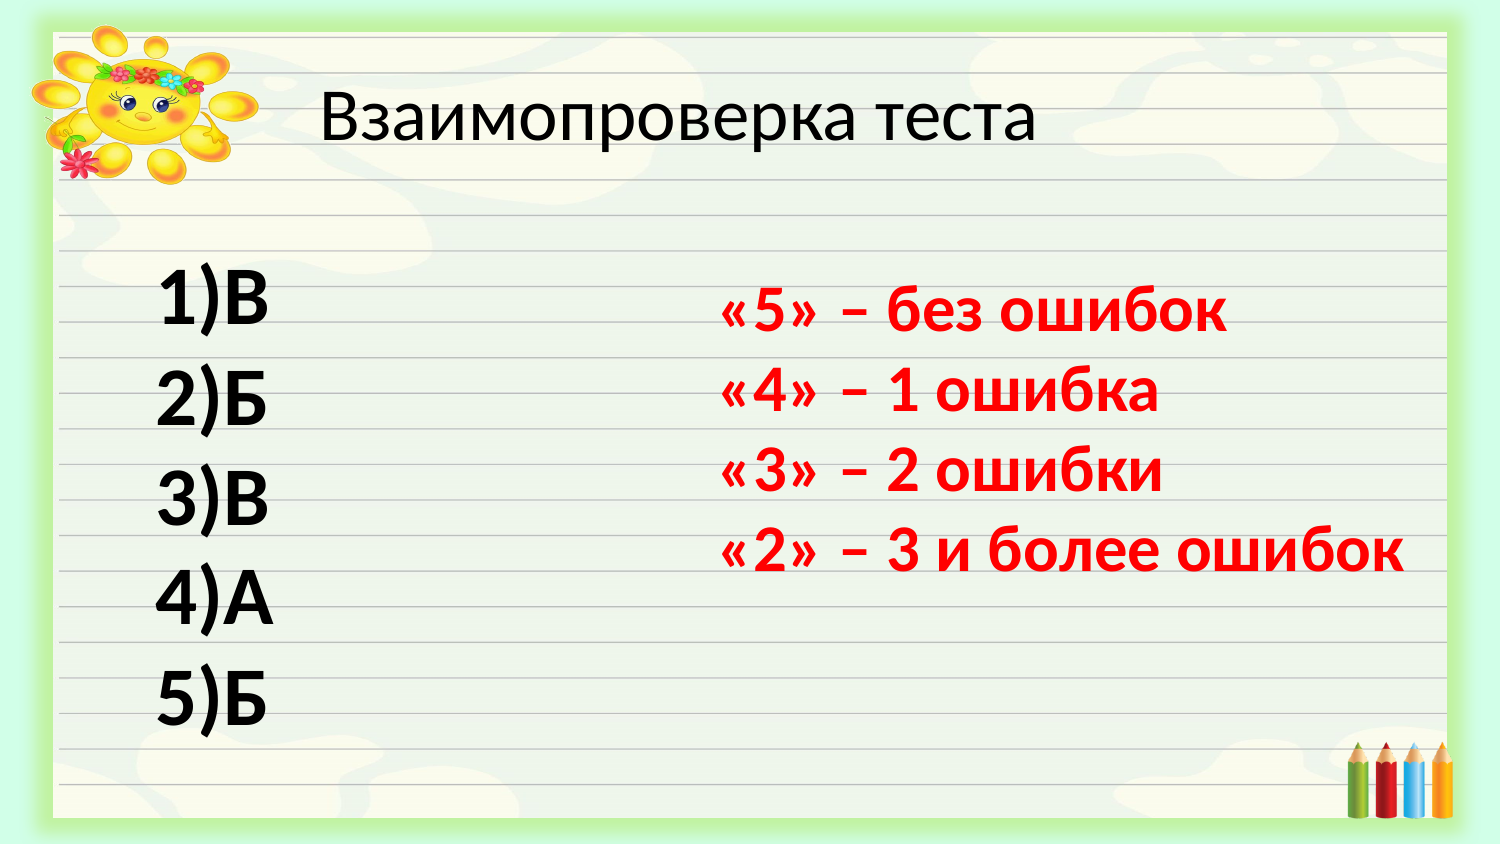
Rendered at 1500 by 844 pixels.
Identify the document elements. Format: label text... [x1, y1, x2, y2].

text_box Взаимопроверка теста [304, 58, 1301, 164]
picture [29, 23, 1459, 819]
text_box «5» – без ошибок «4» – 1 ошибка «3» – 2 ошибки «2» – 3 и более ошибок [703, 257, 1453, 593]
text_box В Б В А Б [140, 234, 352, 749]
